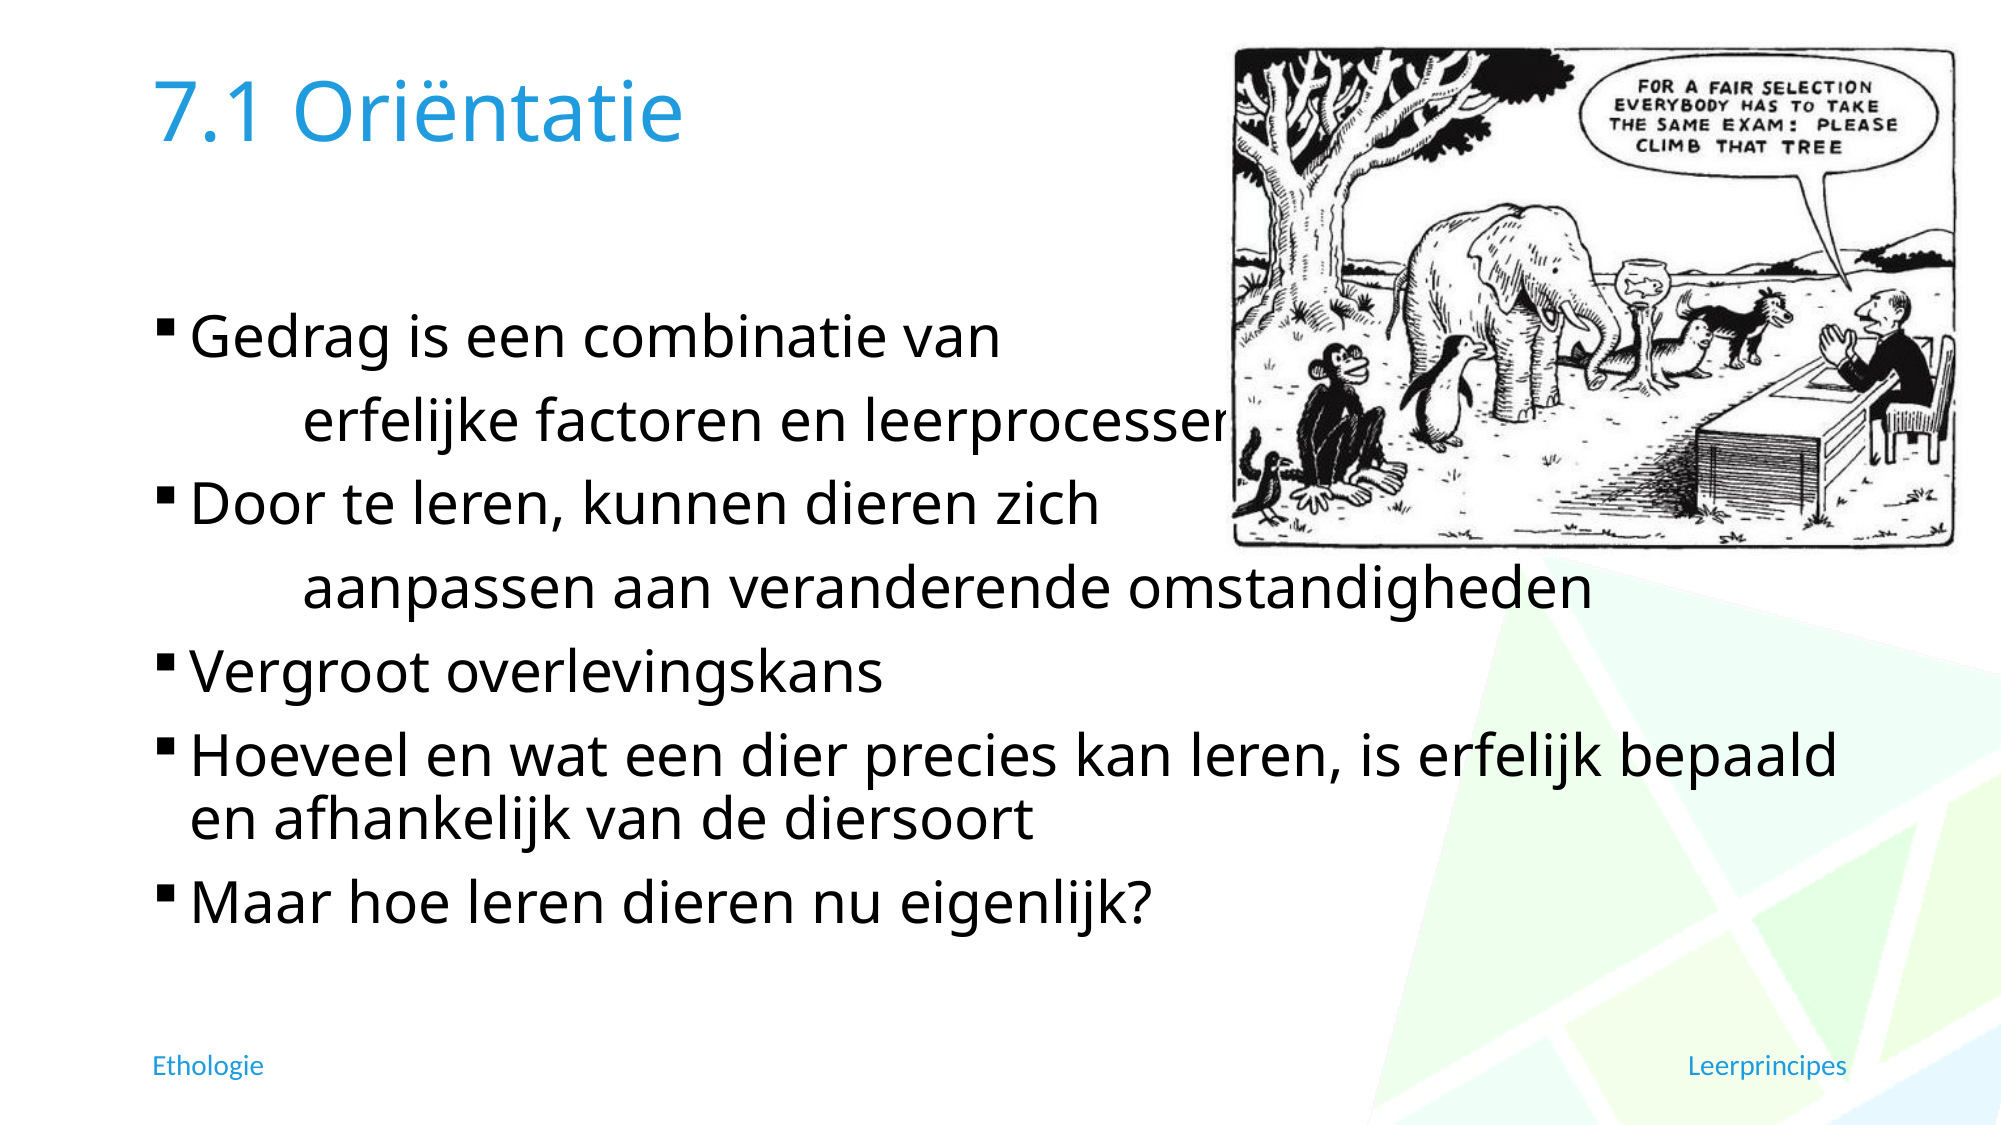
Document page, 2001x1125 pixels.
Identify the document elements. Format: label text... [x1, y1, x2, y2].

picture [1226, 42, 1962, 557]
list Gedrag is een combinatie van erfelijke factoren en leerprocessen Door te leren, kunnen dieren zich aanpassen aan veranderende omstandigheden Vergroot overlevingskans Hoeveel en wat een dier precies kan leren, is erfelijk bepaald en afhankelijk van de diersoort Maar hoe leren dieren nu eigenlijk? [137, 299, 1863, 1014]
title 7.1 Oriëntatie [137, 42, 1226, 186]
list Ethologie [137, 1042, 588, 1103]
list Leerprincipes [1412, 1042, 1863, 1103]
